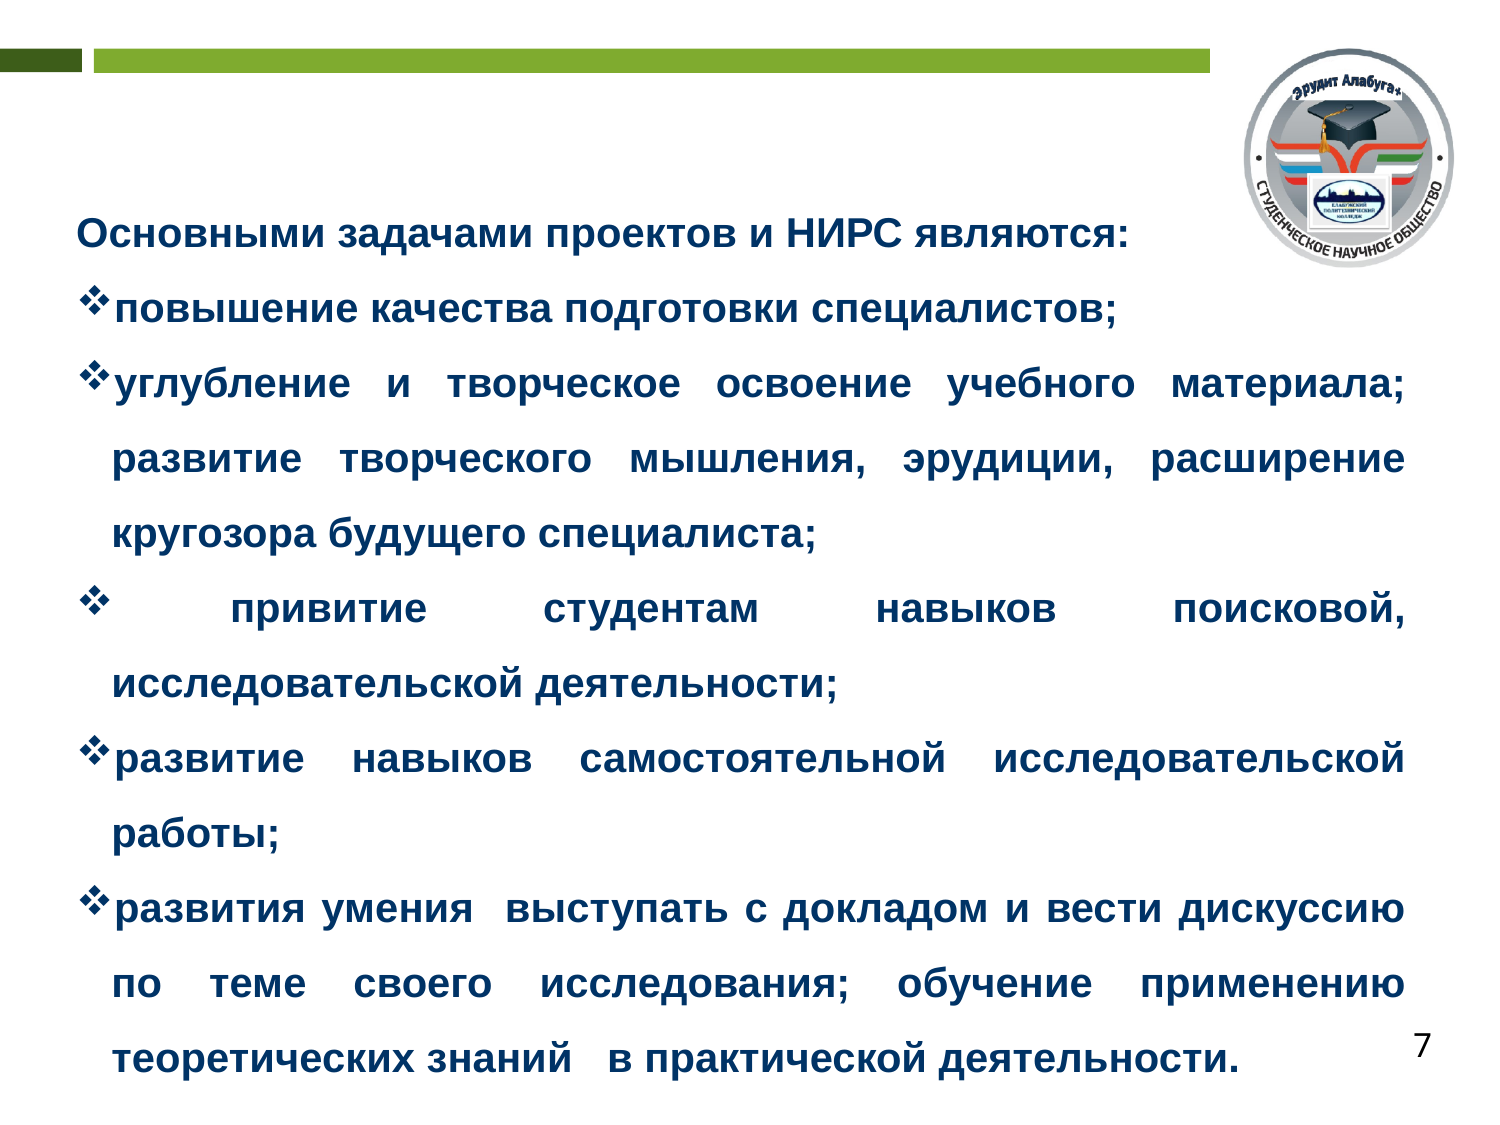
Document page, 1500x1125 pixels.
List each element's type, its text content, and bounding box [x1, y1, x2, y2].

text_box Основными задачами проектов и НИРС являются: повышение качества подготовки специалистов; углубление и творческое освоение учебного материала; развитие творческого мышления, эрудиции, расширение кругозора будущего специалиста; привитие студентам навыков поисковой, исследовательской деятельности; развитие навыков самостоятельной исследовательской работы; развития умения выступать с докладом и вести дискуссию по теме своего исследования; обучение применению теоретических знаний в практической деятельности. [61, 173, 1421, 1088]
slide_number 7 [1121, 1016, 1448, 1096]
picture [1210, 35, 1500, 278]
